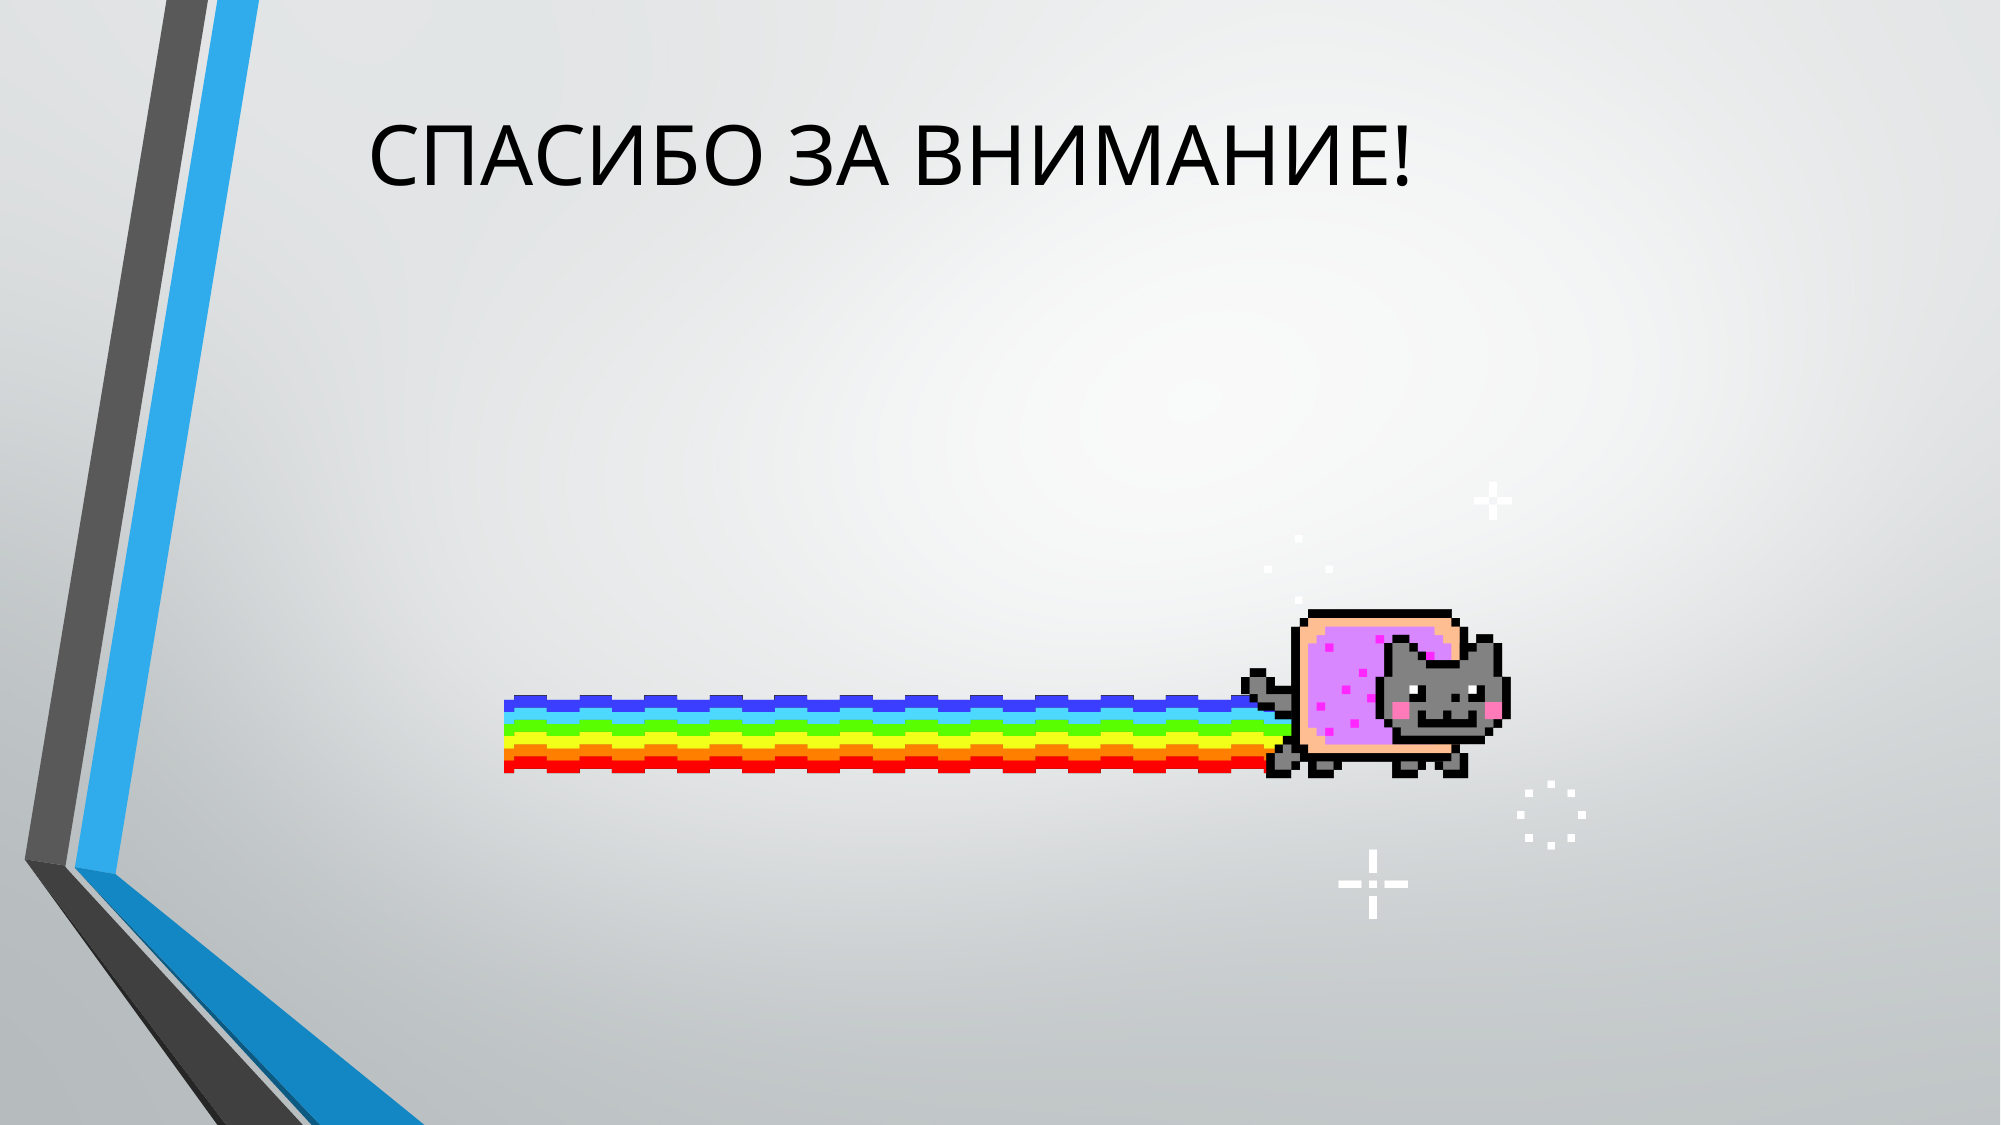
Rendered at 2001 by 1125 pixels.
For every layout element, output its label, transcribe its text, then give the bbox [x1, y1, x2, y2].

title СПАСИБО ЗА ВНИМАНИЕ! [78, 30, 1704, 273]
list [504, 437, 1626, 951]
